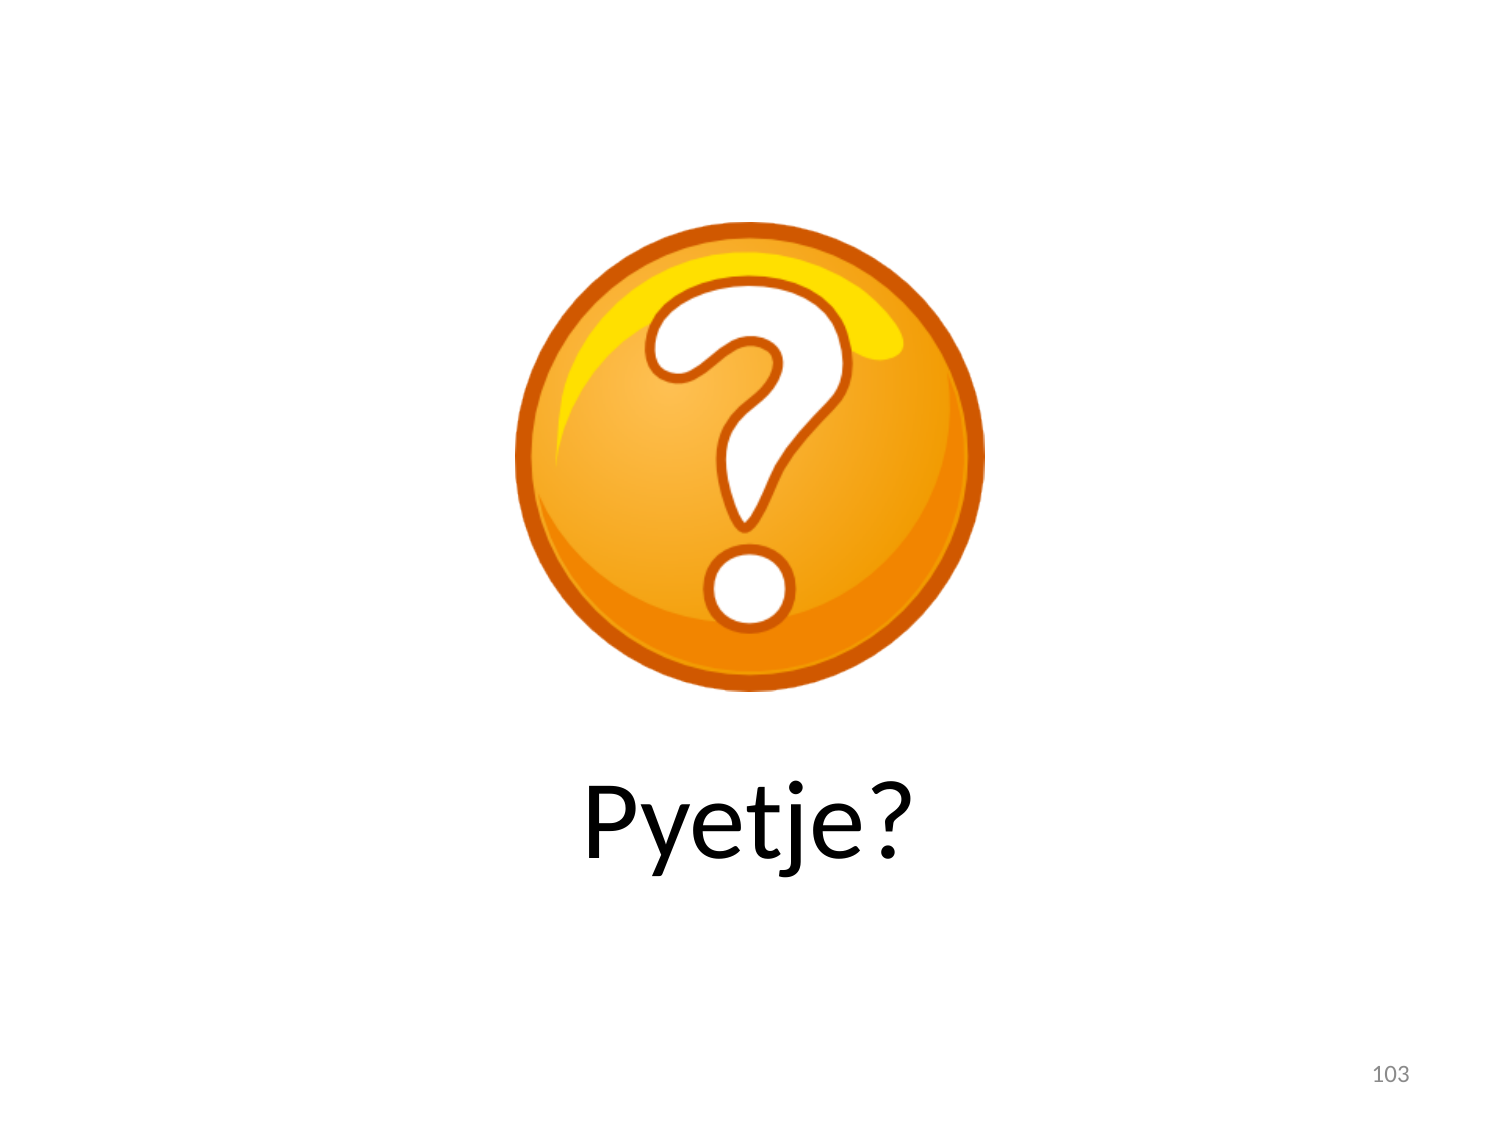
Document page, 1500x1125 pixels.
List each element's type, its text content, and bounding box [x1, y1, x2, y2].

slide_number 103 [1074, 1042, 1425, 1103]
text_box Pyetje? [566, 738, 934, 888]
picture [515, 222, 985, 692]
